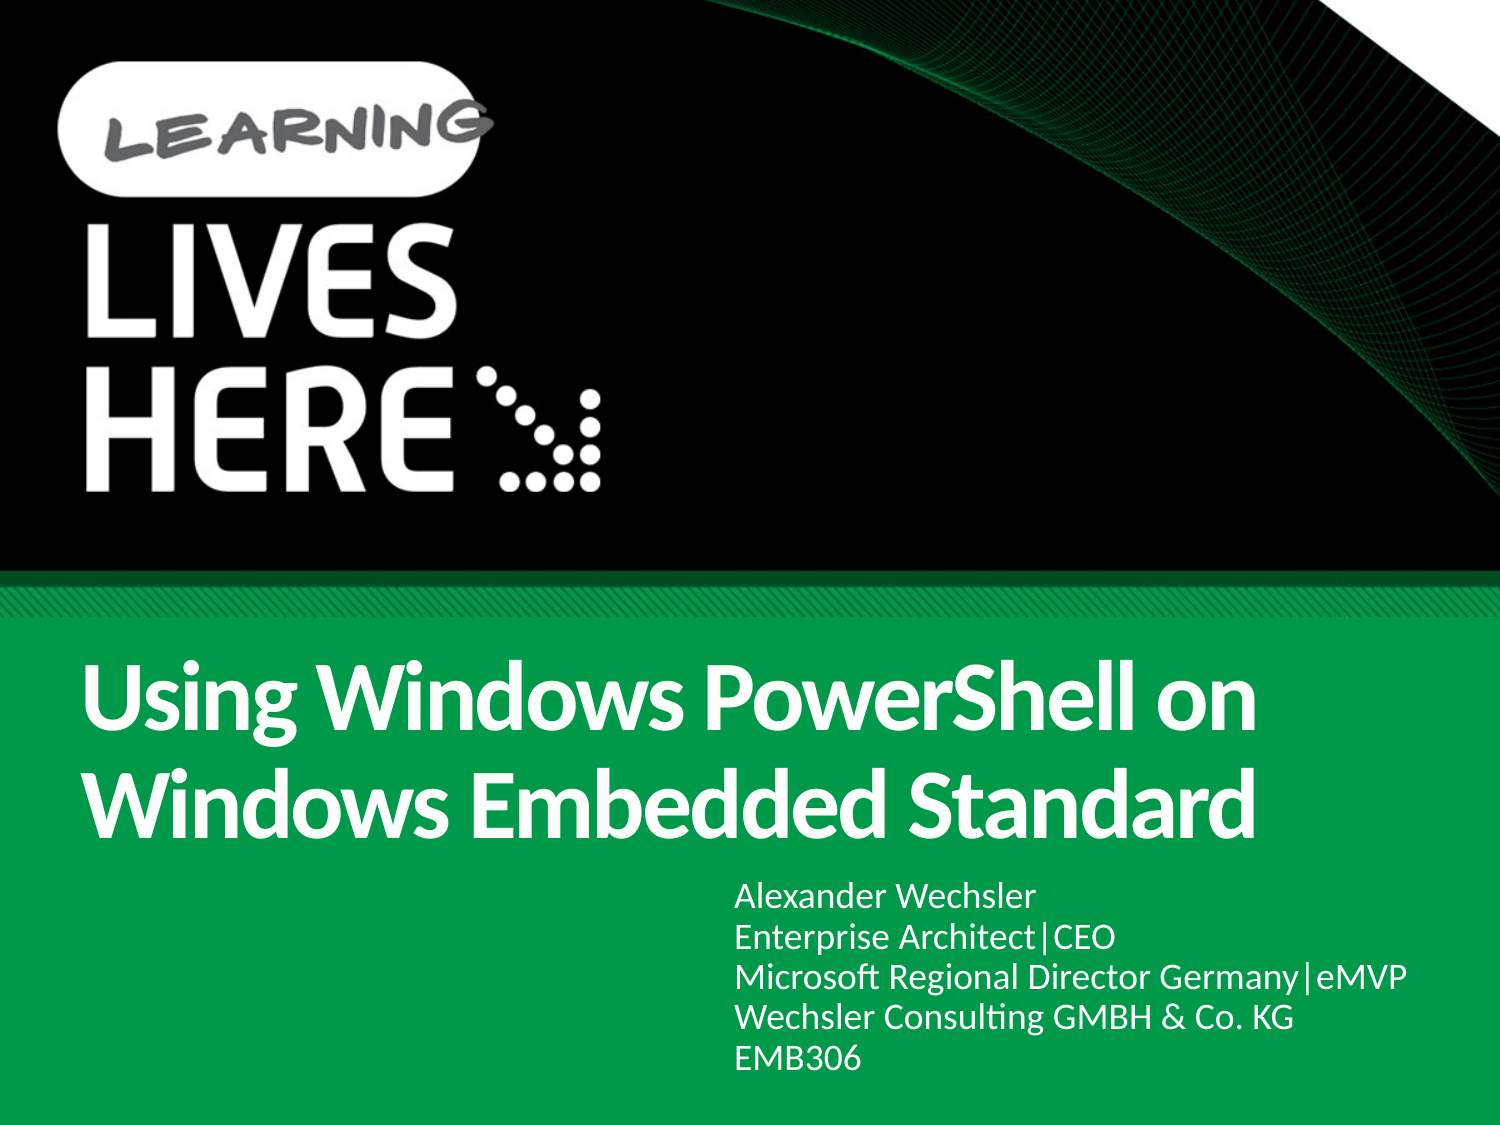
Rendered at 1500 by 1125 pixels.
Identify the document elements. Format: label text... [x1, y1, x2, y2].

subtitle Alexander Wechsler Enterprise Architect|CEO Microsoft Regional Director Germany|eMVP Wechsler Consulting GMBH & Co. KG EMB306 [734, 876, 1500, 952]
title Using Windows PowerShell on Windows Embedded Standard [80, 644, 1380, 864]
picture [0, 0, 1500, 1125]
